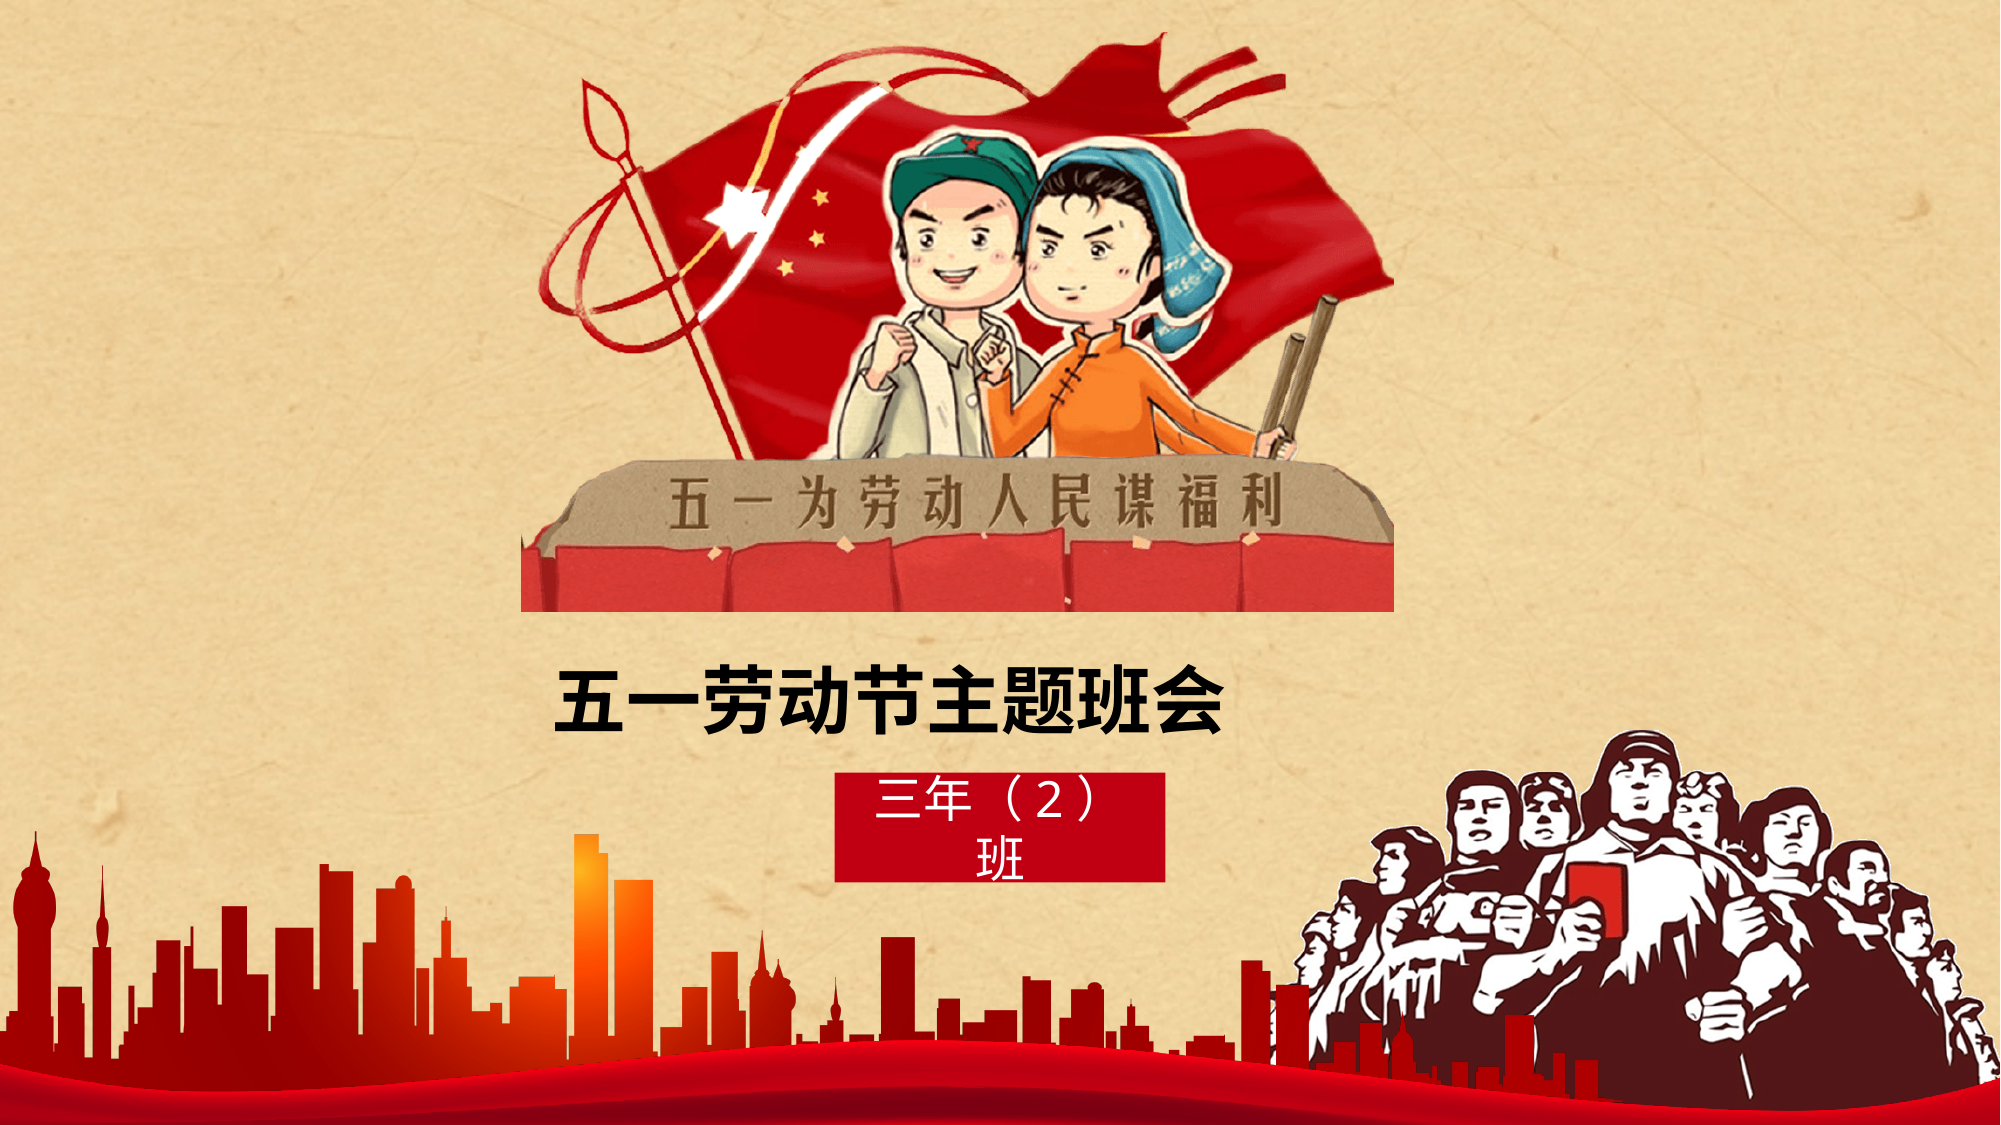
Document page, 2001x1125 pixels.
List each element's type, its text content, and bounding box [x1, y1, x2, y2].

picture [0, 0, 2001, 1125]
text_box 五一劳动节主题班会 [536, 645, 1458, 751]
